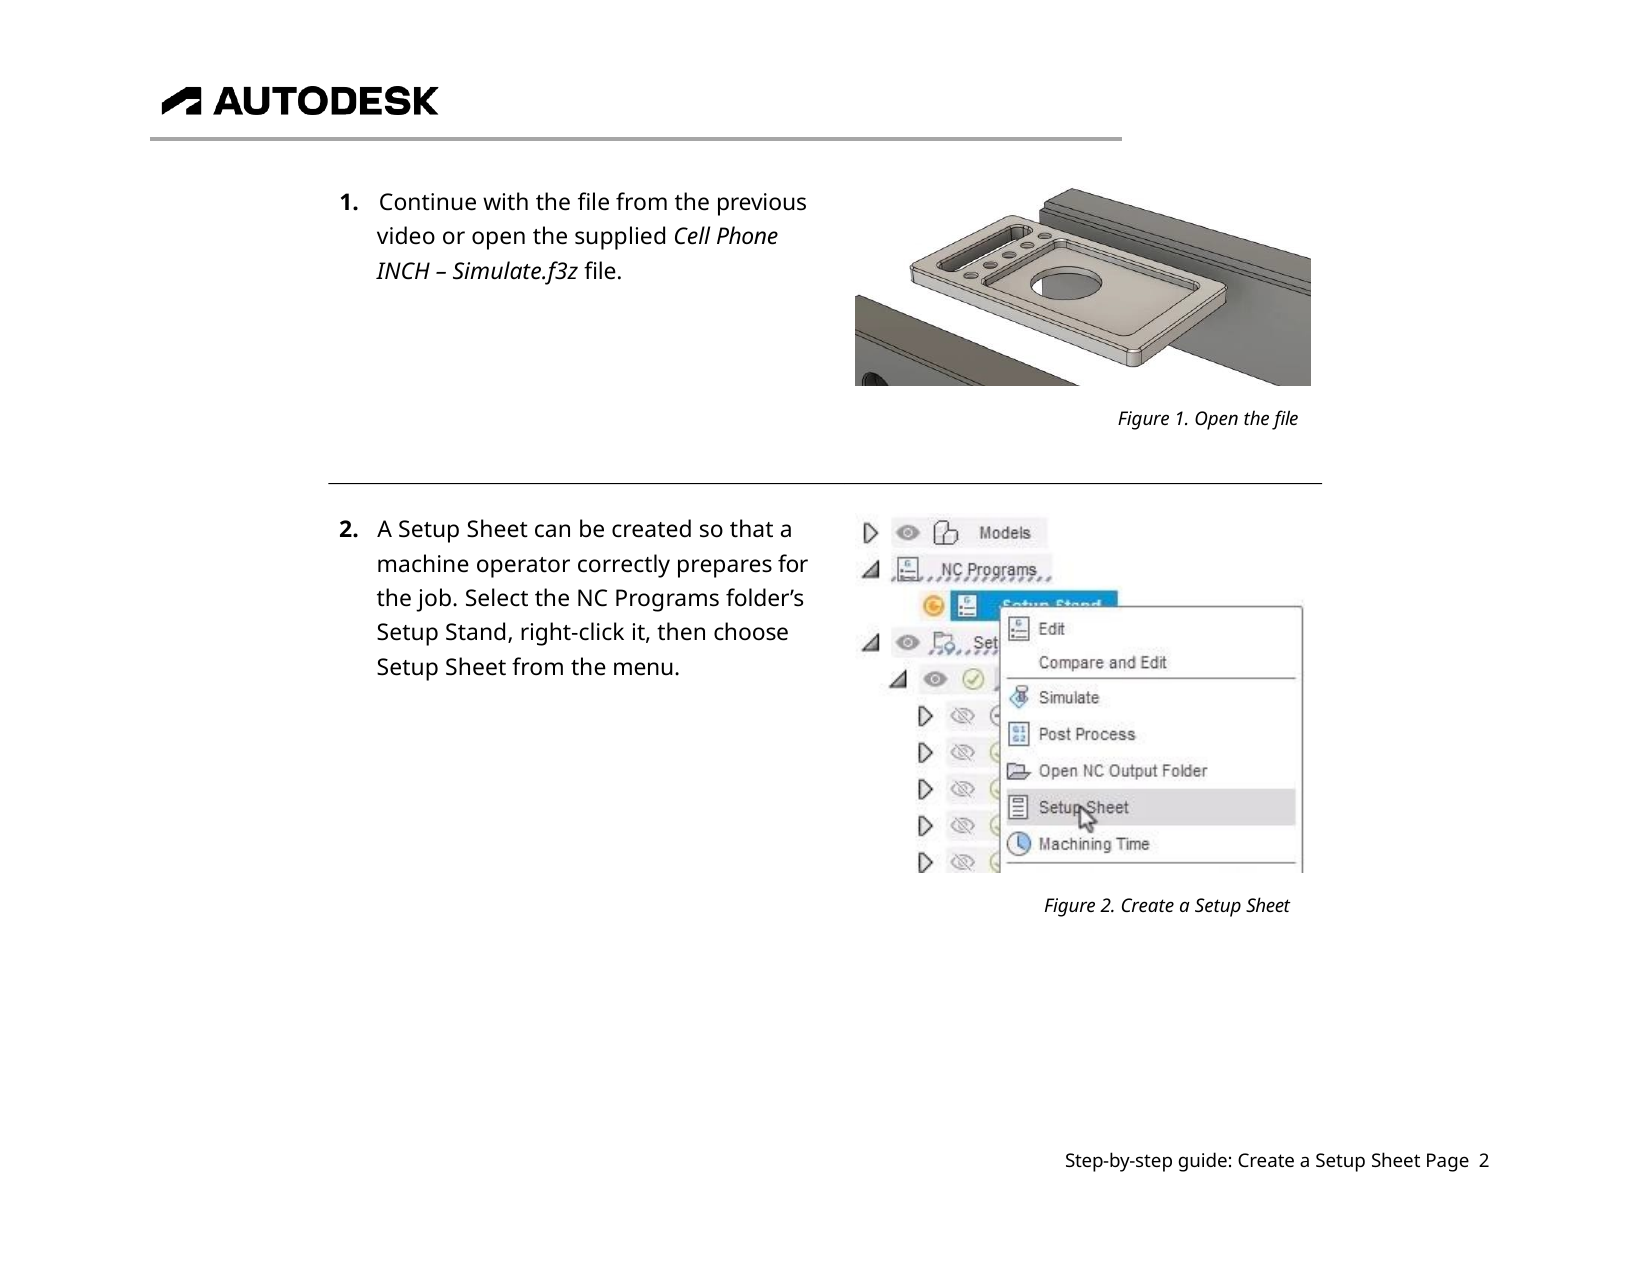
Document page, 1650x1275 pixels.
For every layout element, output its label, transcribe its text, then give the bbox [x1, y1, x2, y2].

picture [161, 86, 439, 115]
text_box Figure 2. Create a Setup Sheet [1042, 891, 1313, 917]
text_box 2. A Setup Sheet can be created so that a machine operator correctly prepares for the job. Select the NC Programs folder’s Setup Stand, right-click it, then choose Setup Sheet from the menu. [337, 506, 811, 680]
slide_number Step-by-step guide: Create a Setup Sheet Page 3 [1063, 1145, 1509, 1275]
text_box 1. Continue with the file from the previous video or open the supplied Cell Phone INCH – Simulate.f3z file. [337, 178, 812, 284]
picture [854, 513, 1305, 873]
text_box Figure 1. Open the file [1115, 404, 1313, 430]
picture [854, 186, 1311, 387]
